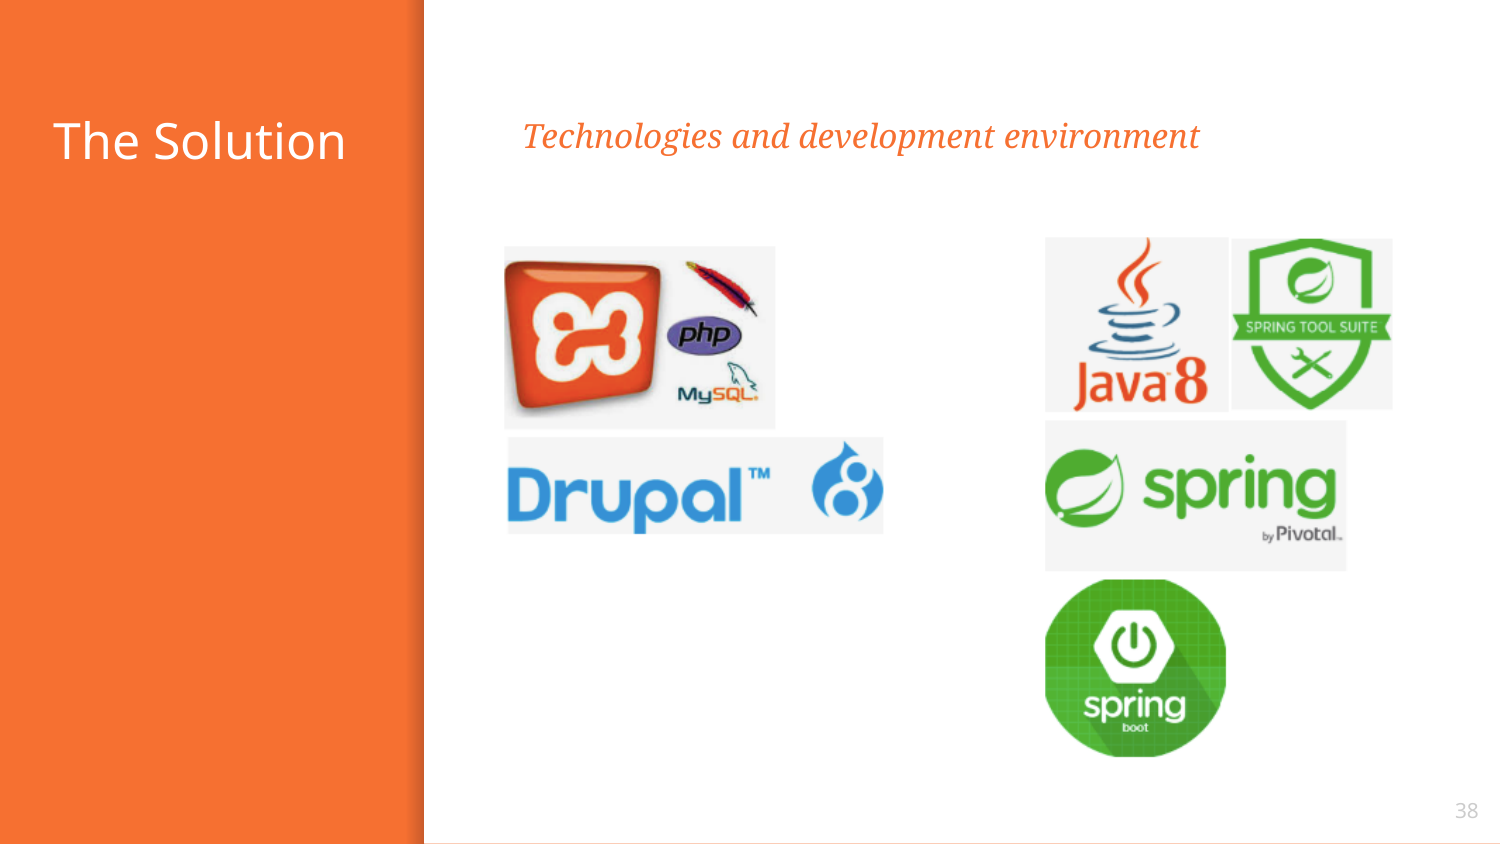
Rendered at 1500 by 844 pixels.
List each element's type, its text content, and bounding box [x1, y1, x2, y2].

list Technologies and development environment [506, 94, 1425, 293]
slide_number ‹#› [1403, 779, 1494, 844]
picture [489, 224, 906, 545]
picture [1020, 215, 1397, 761]
title The Solution [38, 94, 375, 748]
